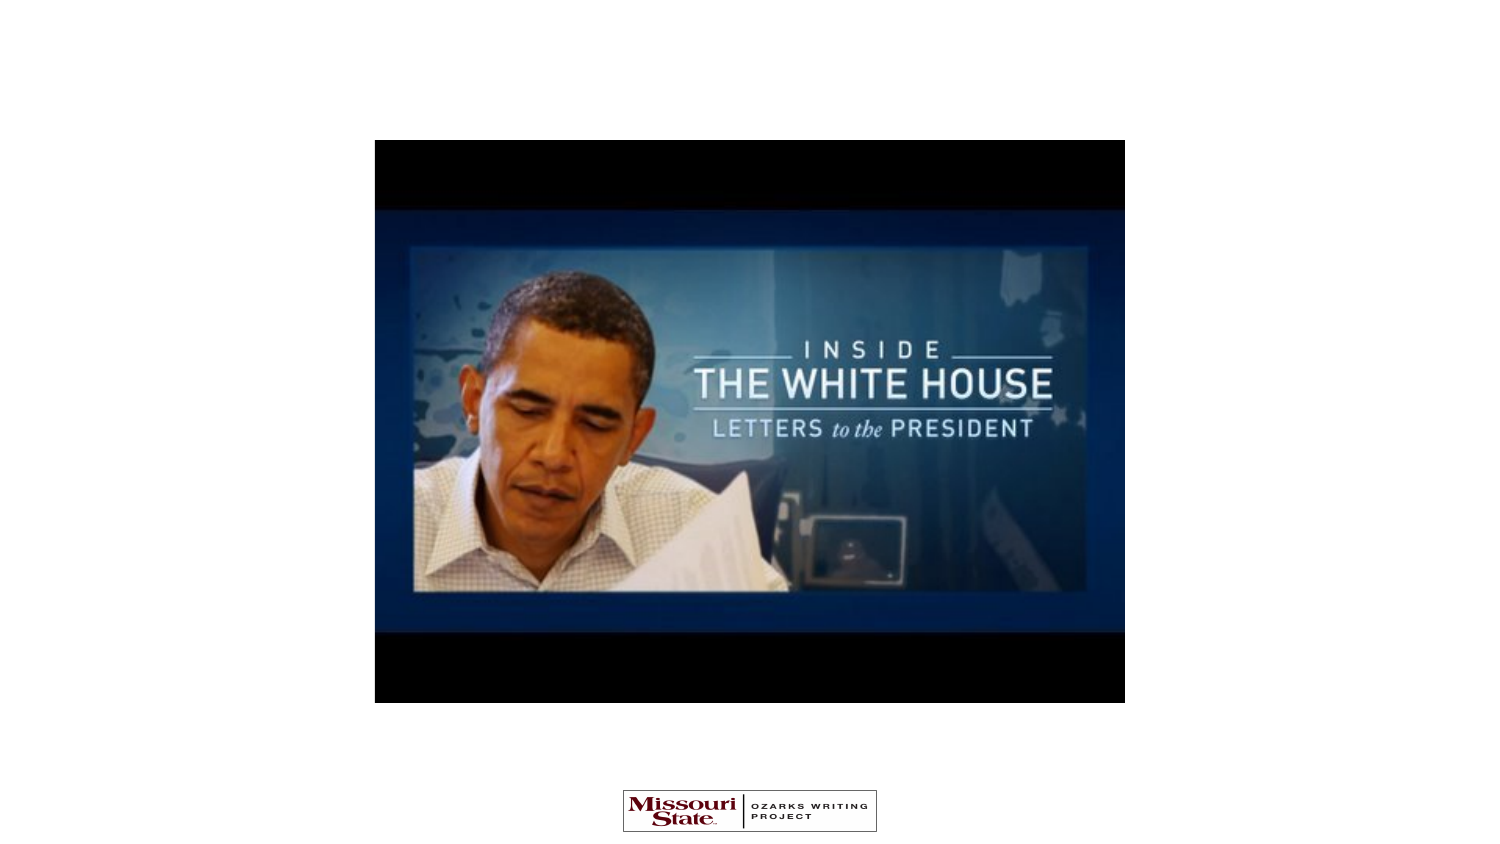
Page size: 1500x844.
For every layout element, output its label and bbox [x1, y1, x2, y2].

picture [624, 791, 876, 831]
text_box [374, 140, 1125, 704]
